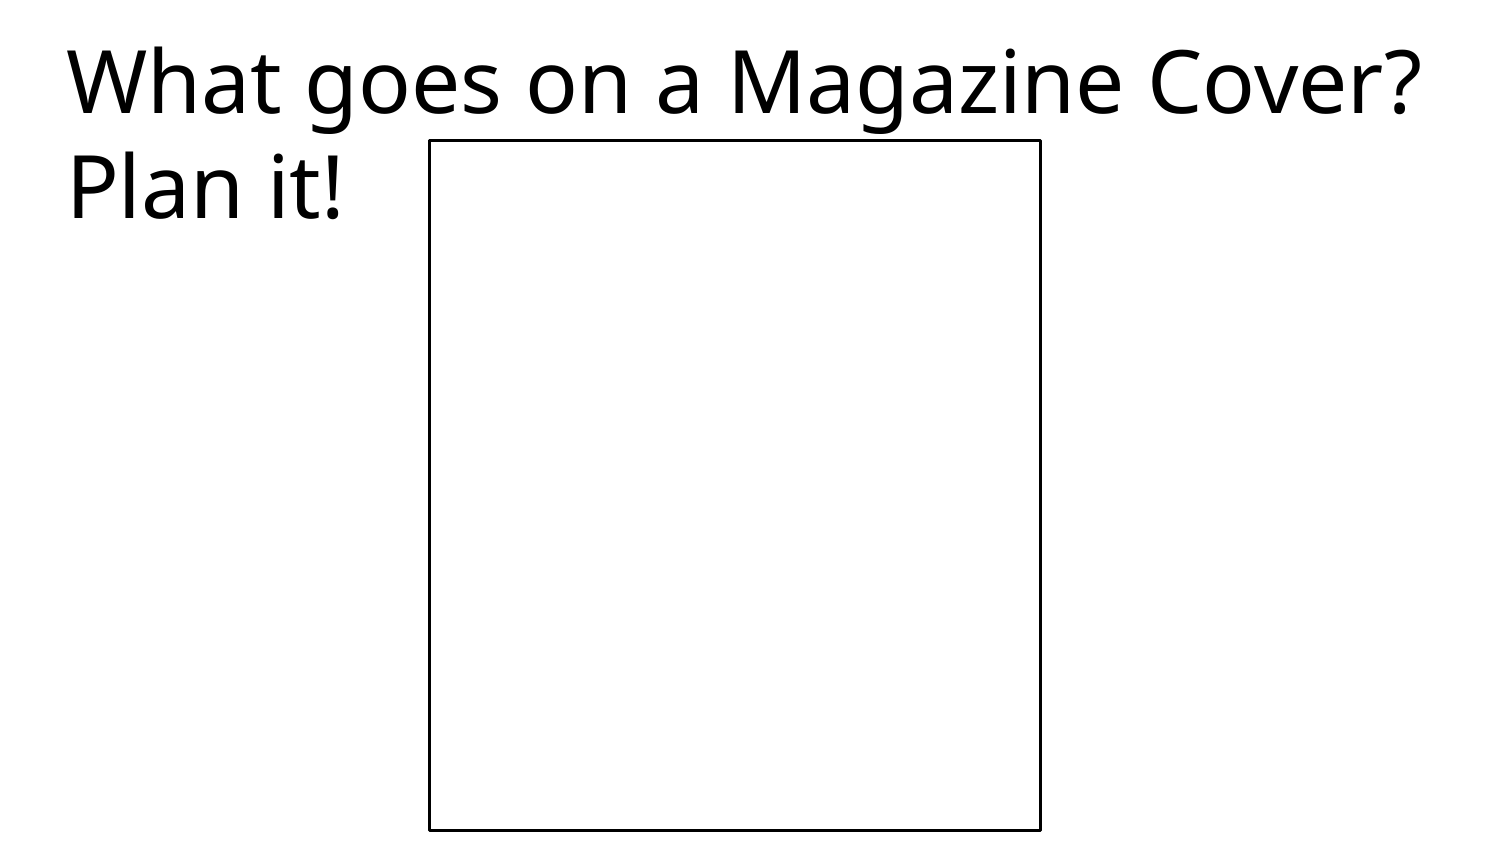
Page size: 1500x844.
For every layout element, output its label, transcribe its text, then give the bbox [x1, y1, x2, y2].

title What goes on a Magazine Cover? Plan it! [51, 10, 1449, 105]
text_box [429, 140, 1041, 831]
